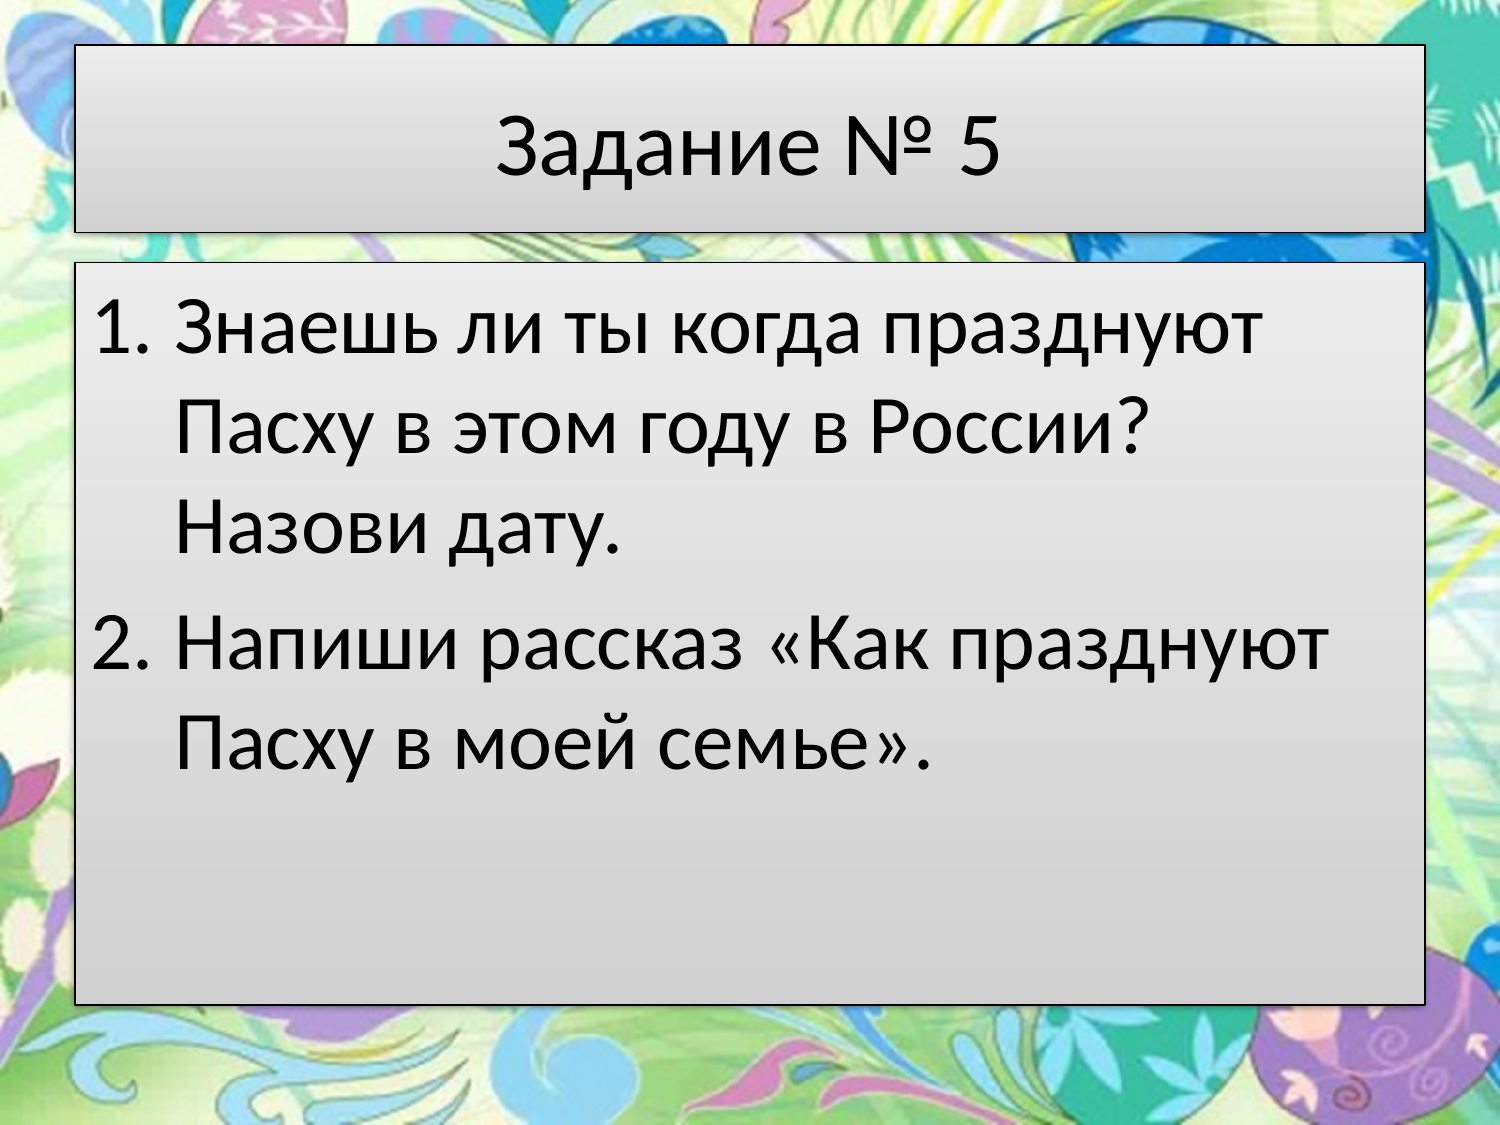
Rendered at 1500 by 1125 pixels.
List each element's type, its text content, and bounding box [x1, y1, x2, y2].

title Задание № 5 [74, 44, 1426, 233]
picture [0, 0, 1500, 1125]
list Знаешь ли ты когда празднуют Пасху в этом году в России? Назови дату. Напиши рассказ «Как празднуют Пасху в моей семье». [74, 262, 1426, 1006]
